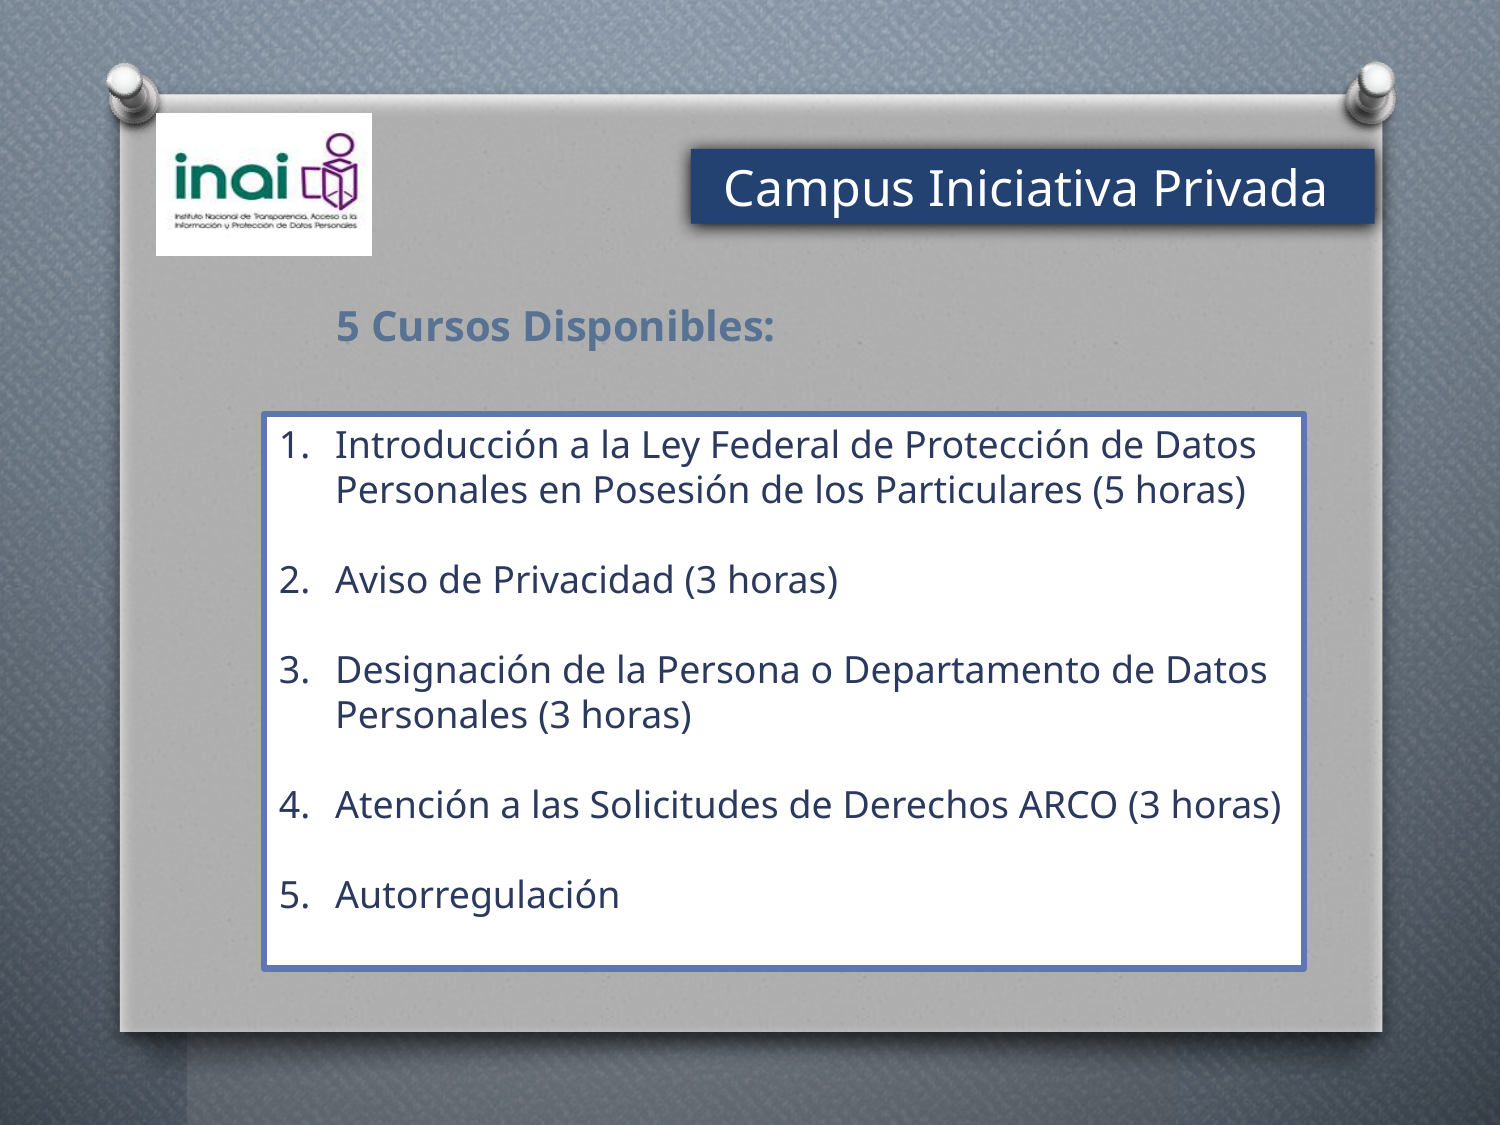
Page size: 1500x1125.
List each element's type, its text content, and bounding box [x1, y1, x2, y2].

text_box Introducción a la Ley Federal de Protección de Datos Personales en Posesión de los Particulares (5 horas) Aviso de Privacidad (3 horas) Designación de la Persona o Departamento de Datos Personales (3 horas) Atención a las Solicitudes de Derechos ARCO (3 horas) Autorregulación [262, 412, 1306, 971]
text_box Campus Iniciativa Privada [690, 148, 1375, 224]
text_box 5 Cursos Disponibles: [321, 292, 791, 358]
picture [75, 29, 373, 256]
picture [1317, 35, 1439, 148]
